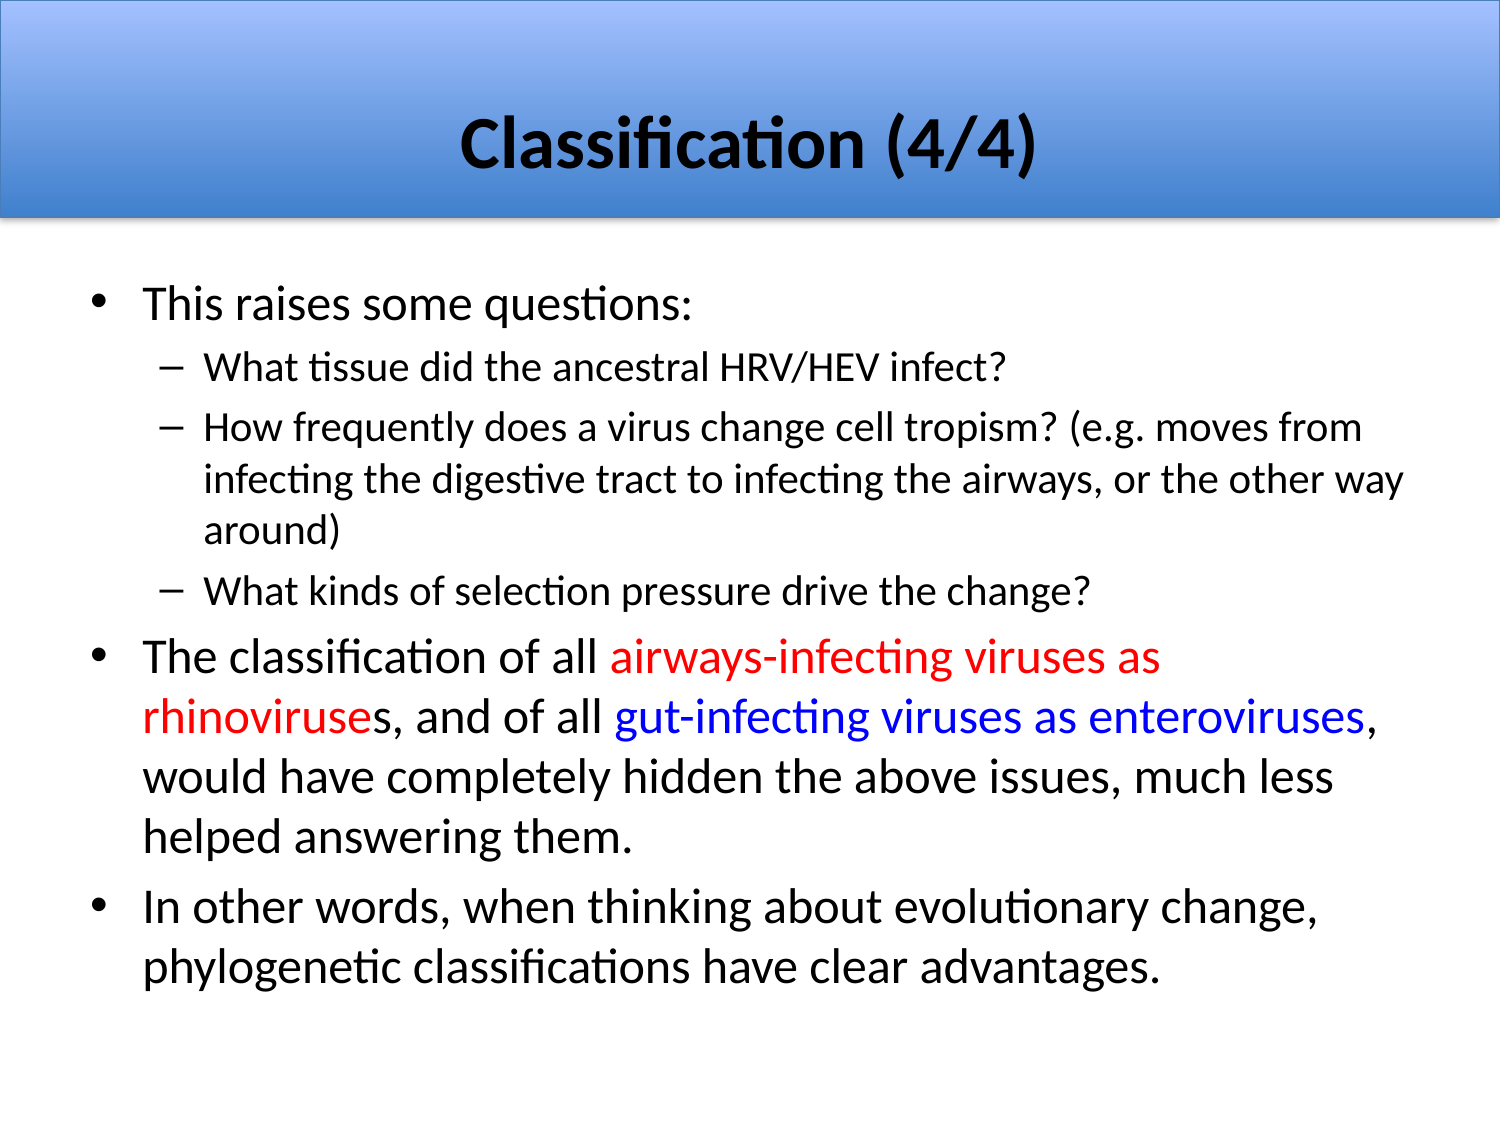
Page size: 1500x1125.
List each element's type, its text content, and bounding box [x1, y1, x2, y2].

list This raises some questions: What tissue did the ancestral HRV/HEV infect? How frequently does a virus change cell tropism? (e.g. moves from infecting the digestive tract to infecting the airways, or the other way around) What kinds of selection pressure drive the change? The classification of all airways-infecting viruses as rhinoviruses, and of all gut-infecting viruses as enteroviruses, would have completely hidden the above issues, much less helped answering them. In other words, when thinking about evolutionary change, phylogenetic classifications have clear advantages. [75, 262, 1425, 1005]
title Classification (4/4) [75, 45, 1425, 233]
